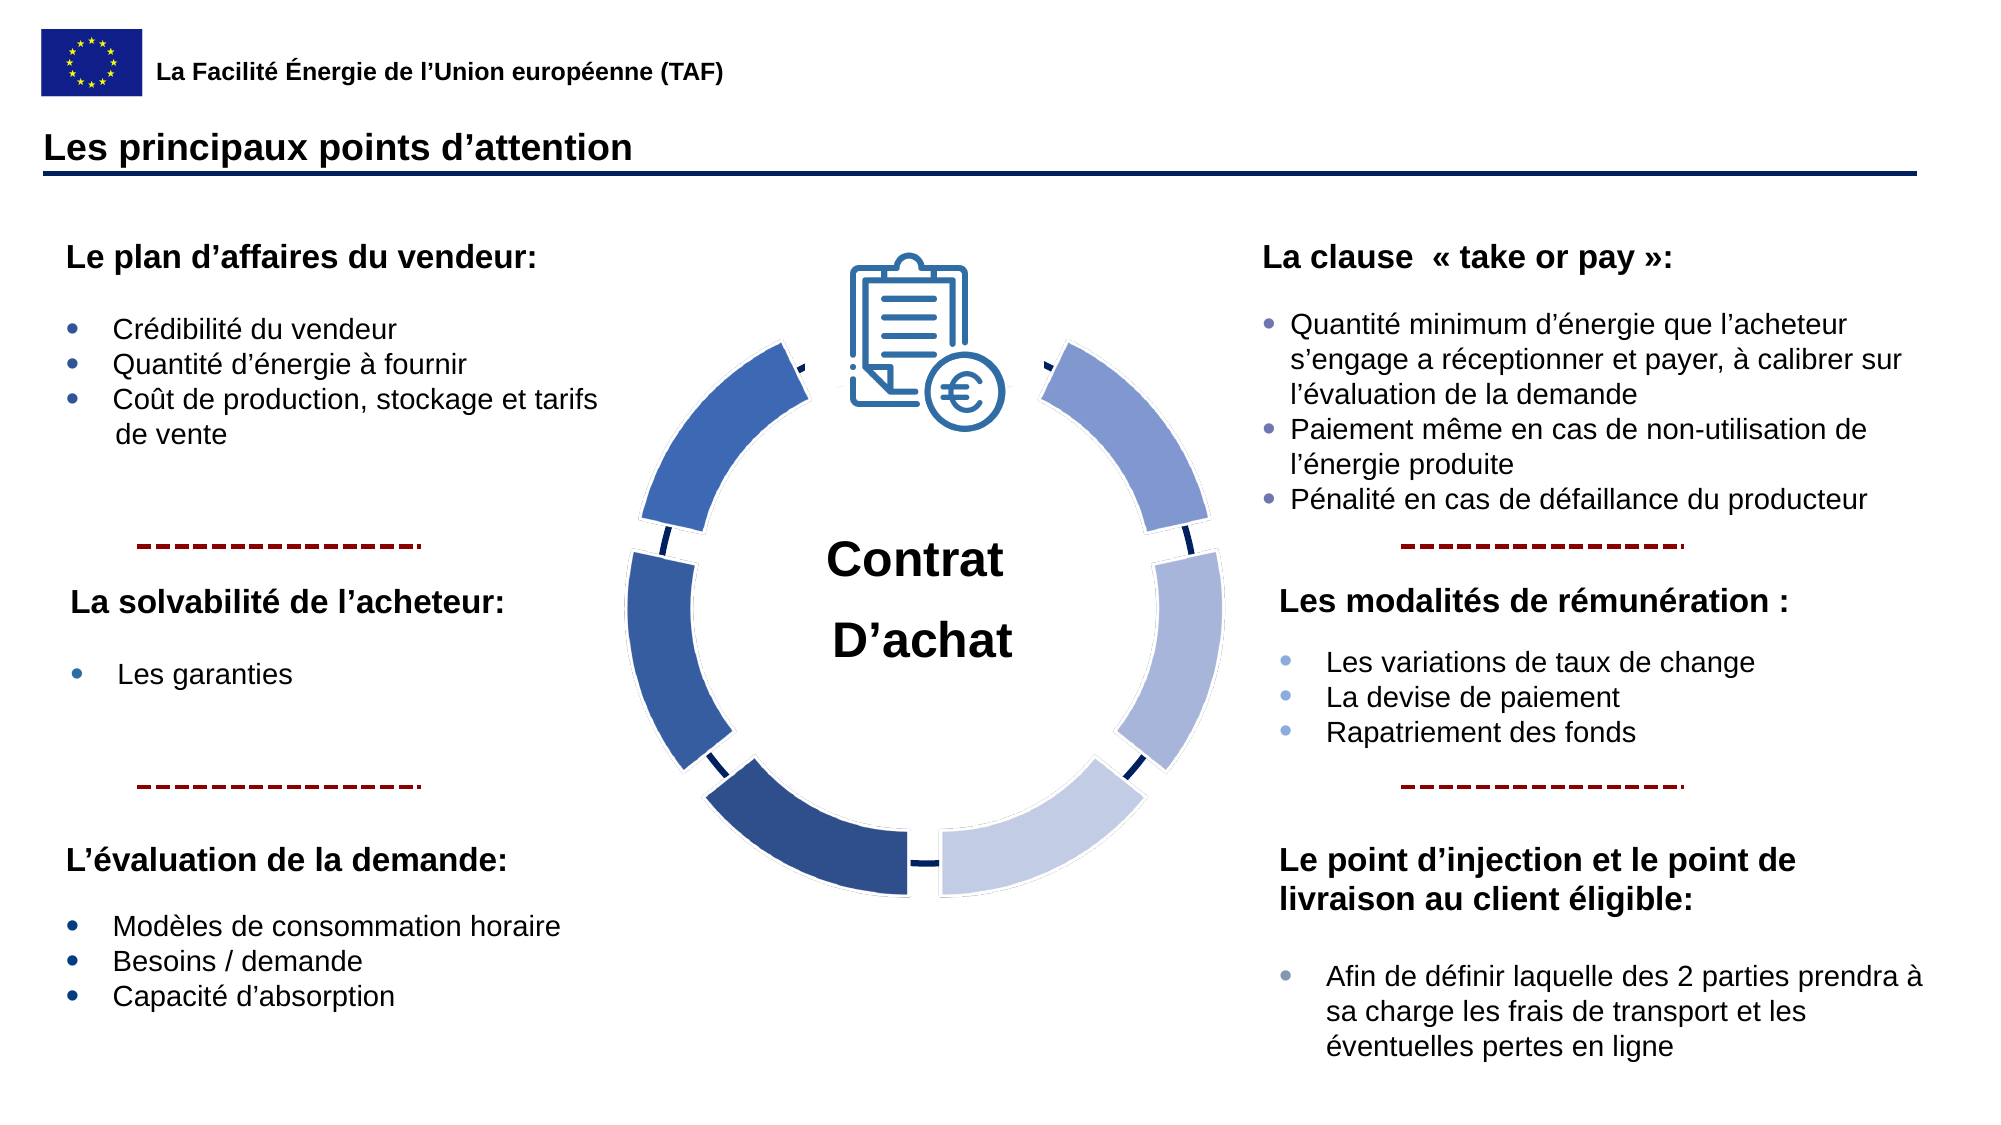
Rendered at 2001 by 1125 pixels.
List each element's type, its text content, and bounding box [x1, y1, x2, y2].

text_box La clause « take or pay »: Quantité minimum d’énergie que l’acheteur s’engage a réceptionner et payer, à calibrer sur l’évaluation de la demande Paiement même en cas de non-utilisation de l’énergie produite Pénalité en cas de défaillance du producteur [1247, 228, 1947, 523]
picture [828, 243, 1026, 441]
picture [39, 27, 144, 98]
text_box Le plan d’affaires du vendeur: Crédibilité du vendeur Quantité d’énergie à fournir Coût de production, stockage et tarifs de vente [51, 228, 642, 488]
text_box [28, 115, 1961, 177]
text_box La solvabilité de l’acheteur: Les garanties [55, 573, 467, 728]
text_box Les variations de taux de change La devise de paiement Rapatriement des fonds [1382, 635, 1823, 786]
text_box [467, 277, 1382, 922]
text_box Le point d’injection et le point de livraison au client éligible: Afin de définir laquelle des 2 parties prendra à sa charge les frais de transport et les éventuelles pertes en ligne [1264, 830, 1953, 1070]
text_box L’évaluation de la demande: Modèles de consommation horaire Besoins / demande Capacité d’absorption [51, 830, 607, 1020]
text_box Les modalités de rémunération : [1382, 571, 1888, 627]
